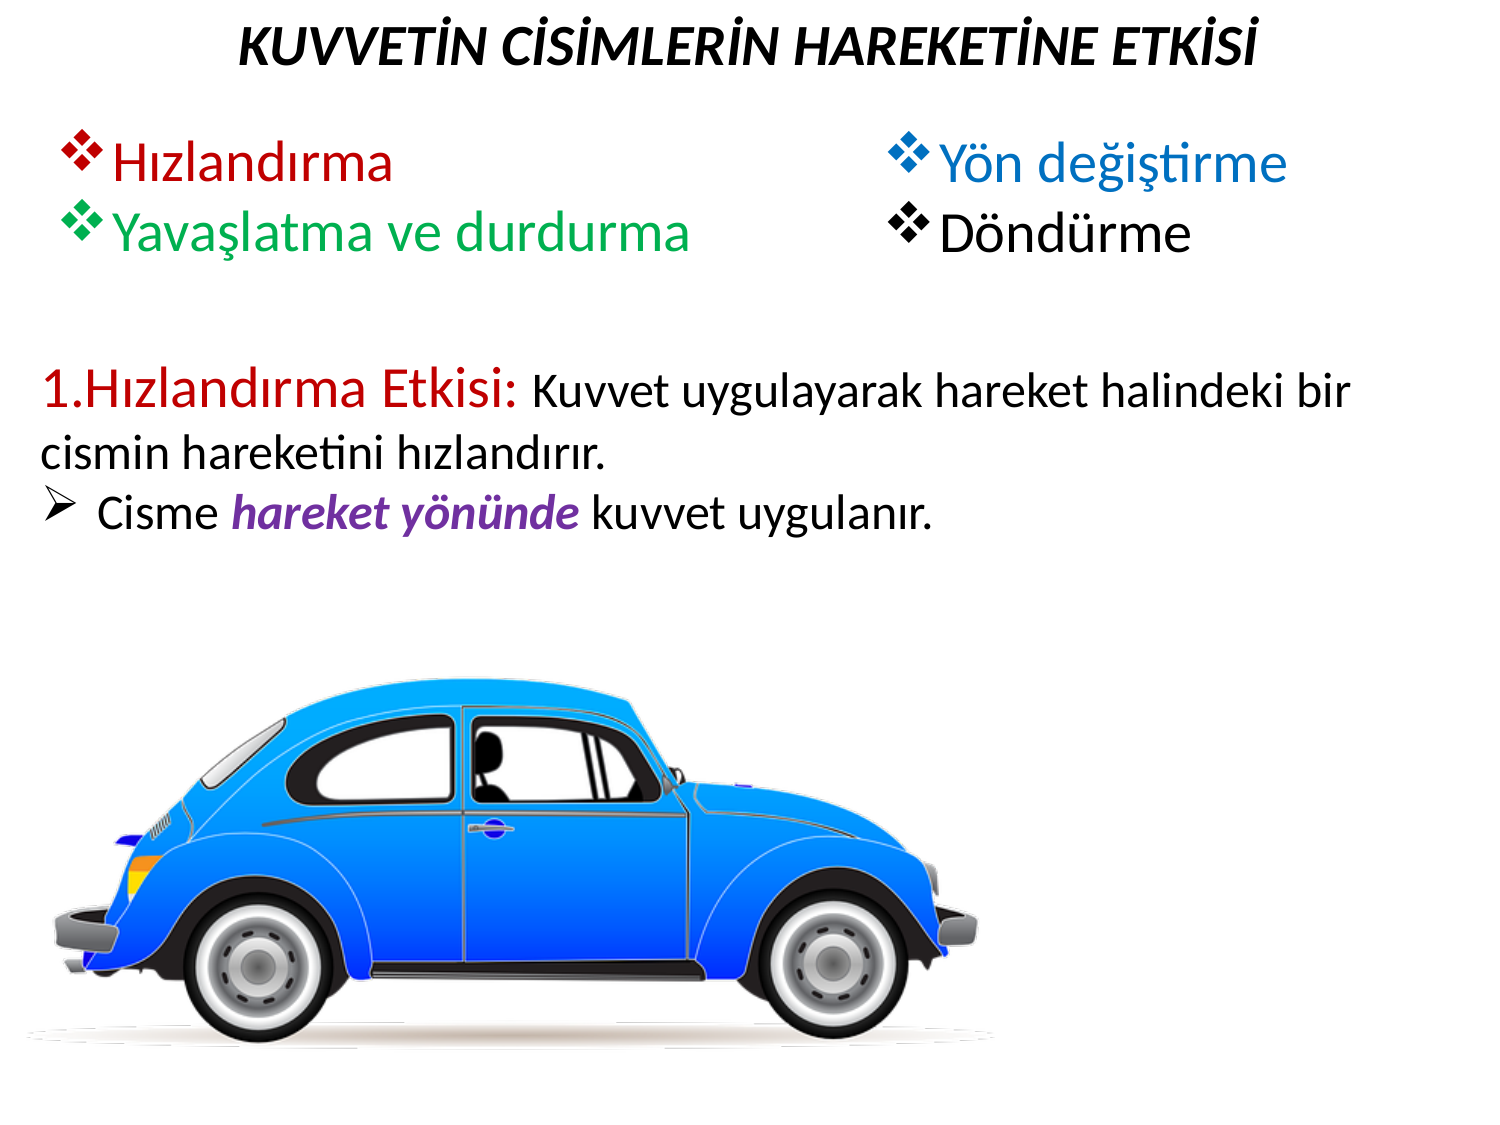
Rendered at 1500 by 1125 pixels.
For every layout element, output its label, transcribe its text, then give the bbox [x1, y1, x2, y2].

picture [25, 621, 995, 1107]
text_box Hızlandırma Yavaşlatma ve durdurma [41, 115, 798, 341]
text_box KUVVETİN CİSİMLERİN HAREKETİNE ETKİSİ [224, 0, 1500, 85]
text_box Yön değiştirme Döndürme [868, 117, 1500, 272]
text_box 1.Hızlandırma Etkisi: Kuvvet uygulayarak hareket halindeki bir cismin hareketini hızlandırır. Cisme hareket yönünde kuvvet uygulanır. [26, 341, 1497, 547]
